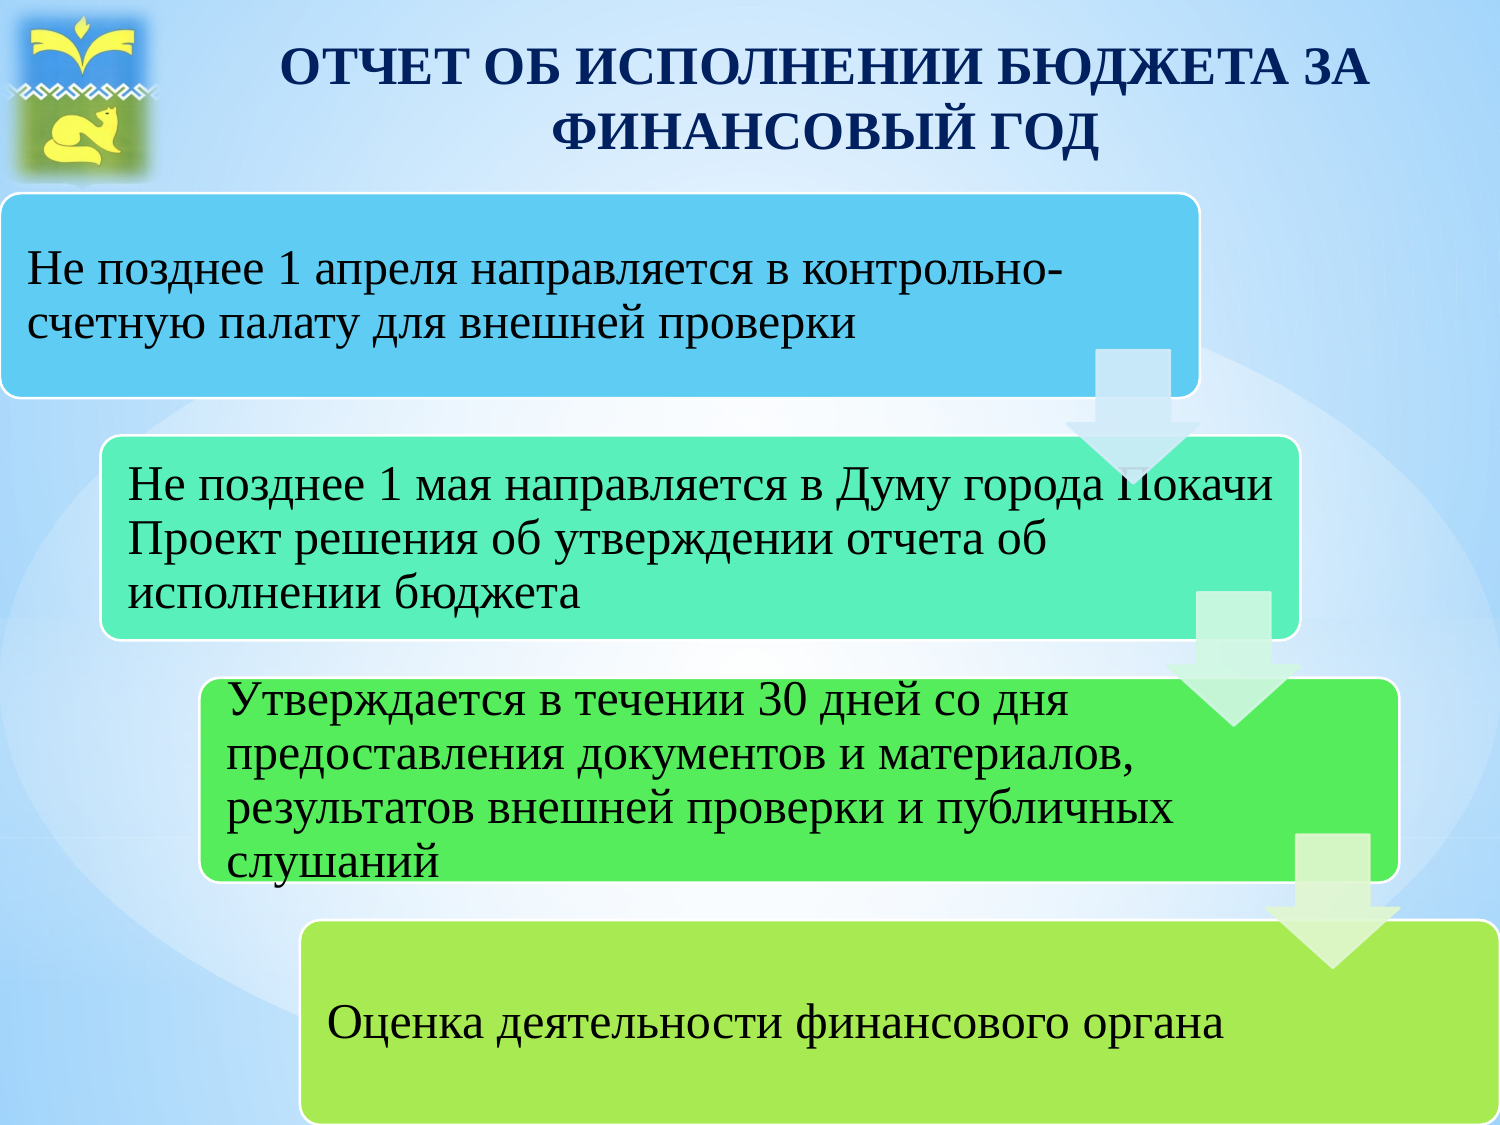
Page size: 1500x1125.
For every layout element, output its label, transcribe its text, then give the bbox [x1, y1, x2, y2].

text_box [0, 192, 1500, 1125]
picture [0, 0, 165, 192]
title ОТЧЕТ ОБ ИСПОЛНЕНИИ БЮДЖЕТА ЗА ФИНАНСОВЫЙ ГОД [169, 23, 1500, 142]
